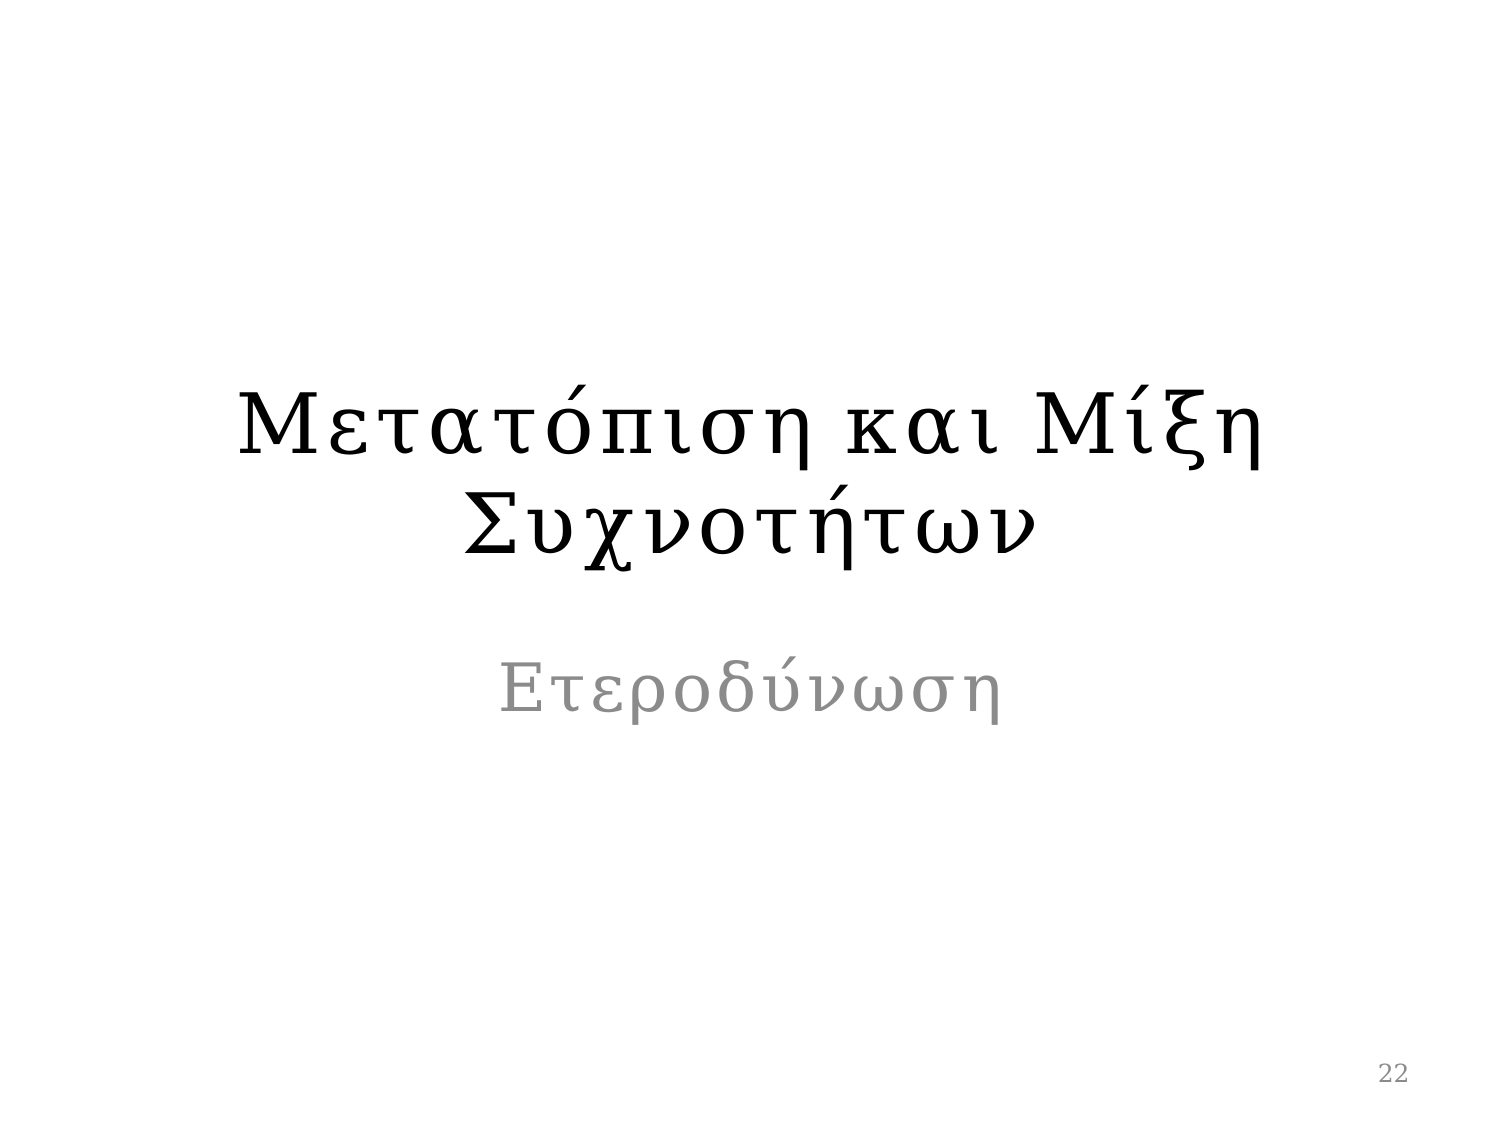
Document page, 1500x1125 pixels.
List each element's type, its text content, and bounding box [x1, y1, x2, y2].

title Μετατόπιση και Μίξη Συχνοτήτων [112, 349, 1388, 591]
slide_number 22 [1074, 1042, 1425, 1103]
subtitle Ετεροδύνωση [225, 637, 1275, 925]
